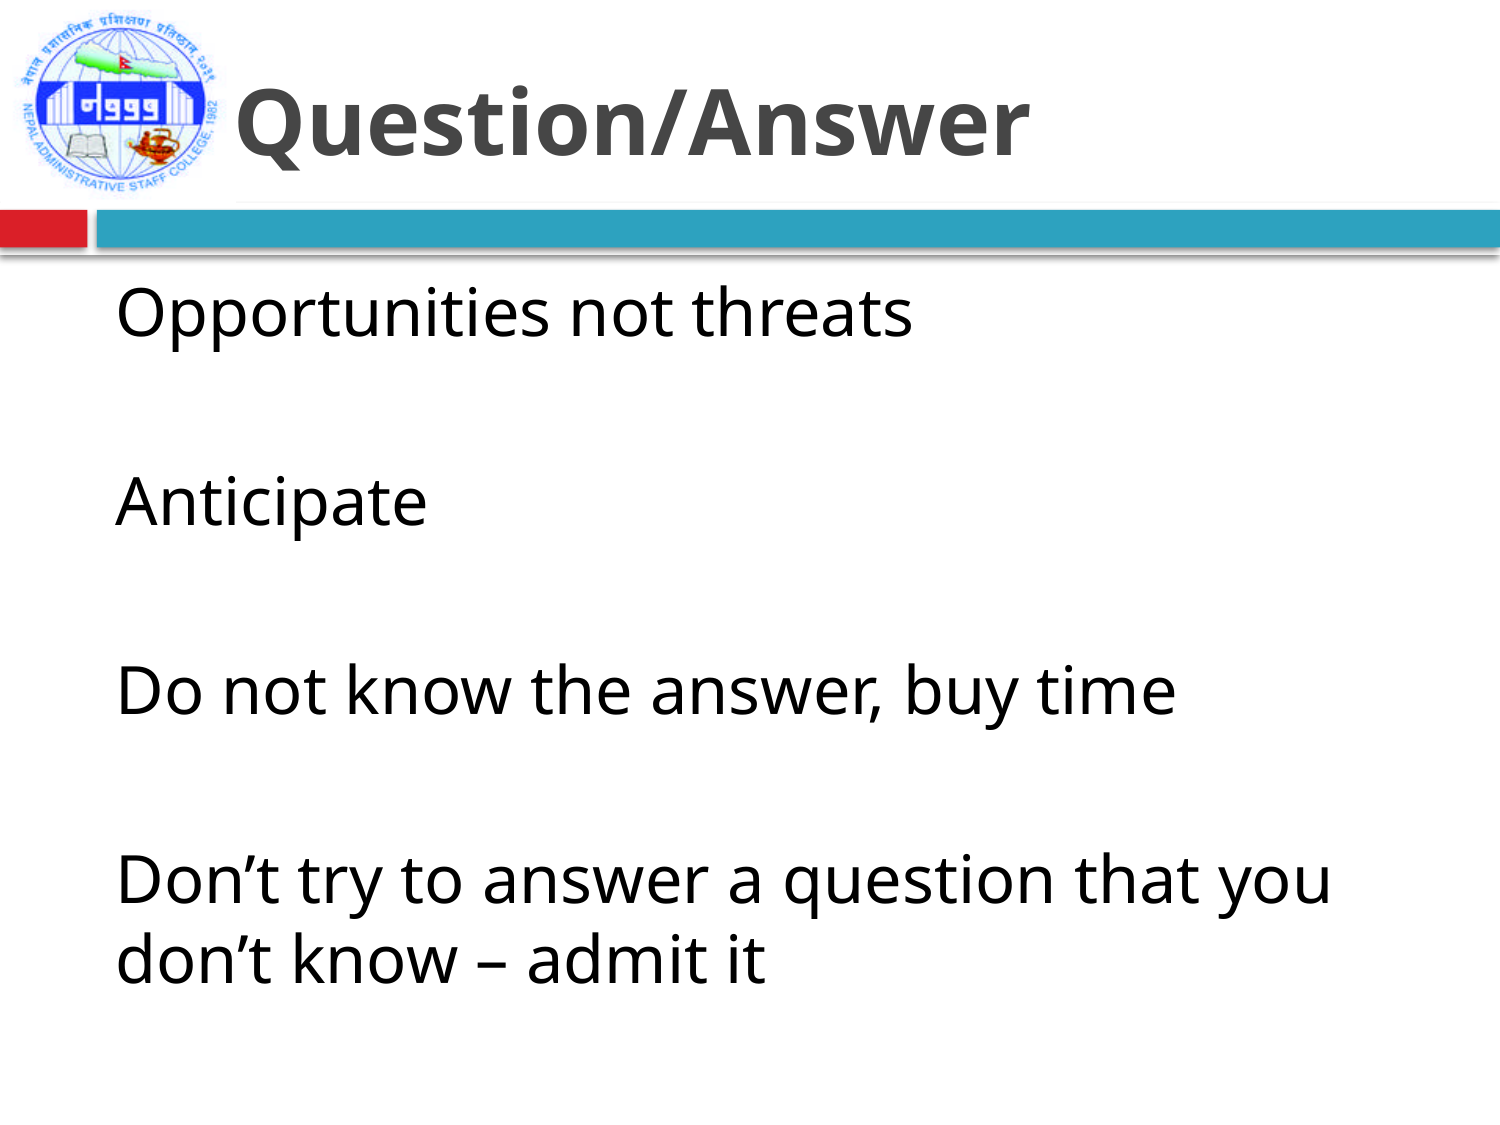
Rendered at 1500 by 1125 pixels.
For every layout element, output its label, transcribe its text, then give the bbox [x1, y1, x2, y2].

list Opportunities not threats Anticipate Do not know the answer, buy time Don’t try to answer a question that you don’t know – admit it [100, 262, 1438, 1000]
title Question/Answer [218, 37, 1471, 200]
picture [1, 0, 236, 208]
